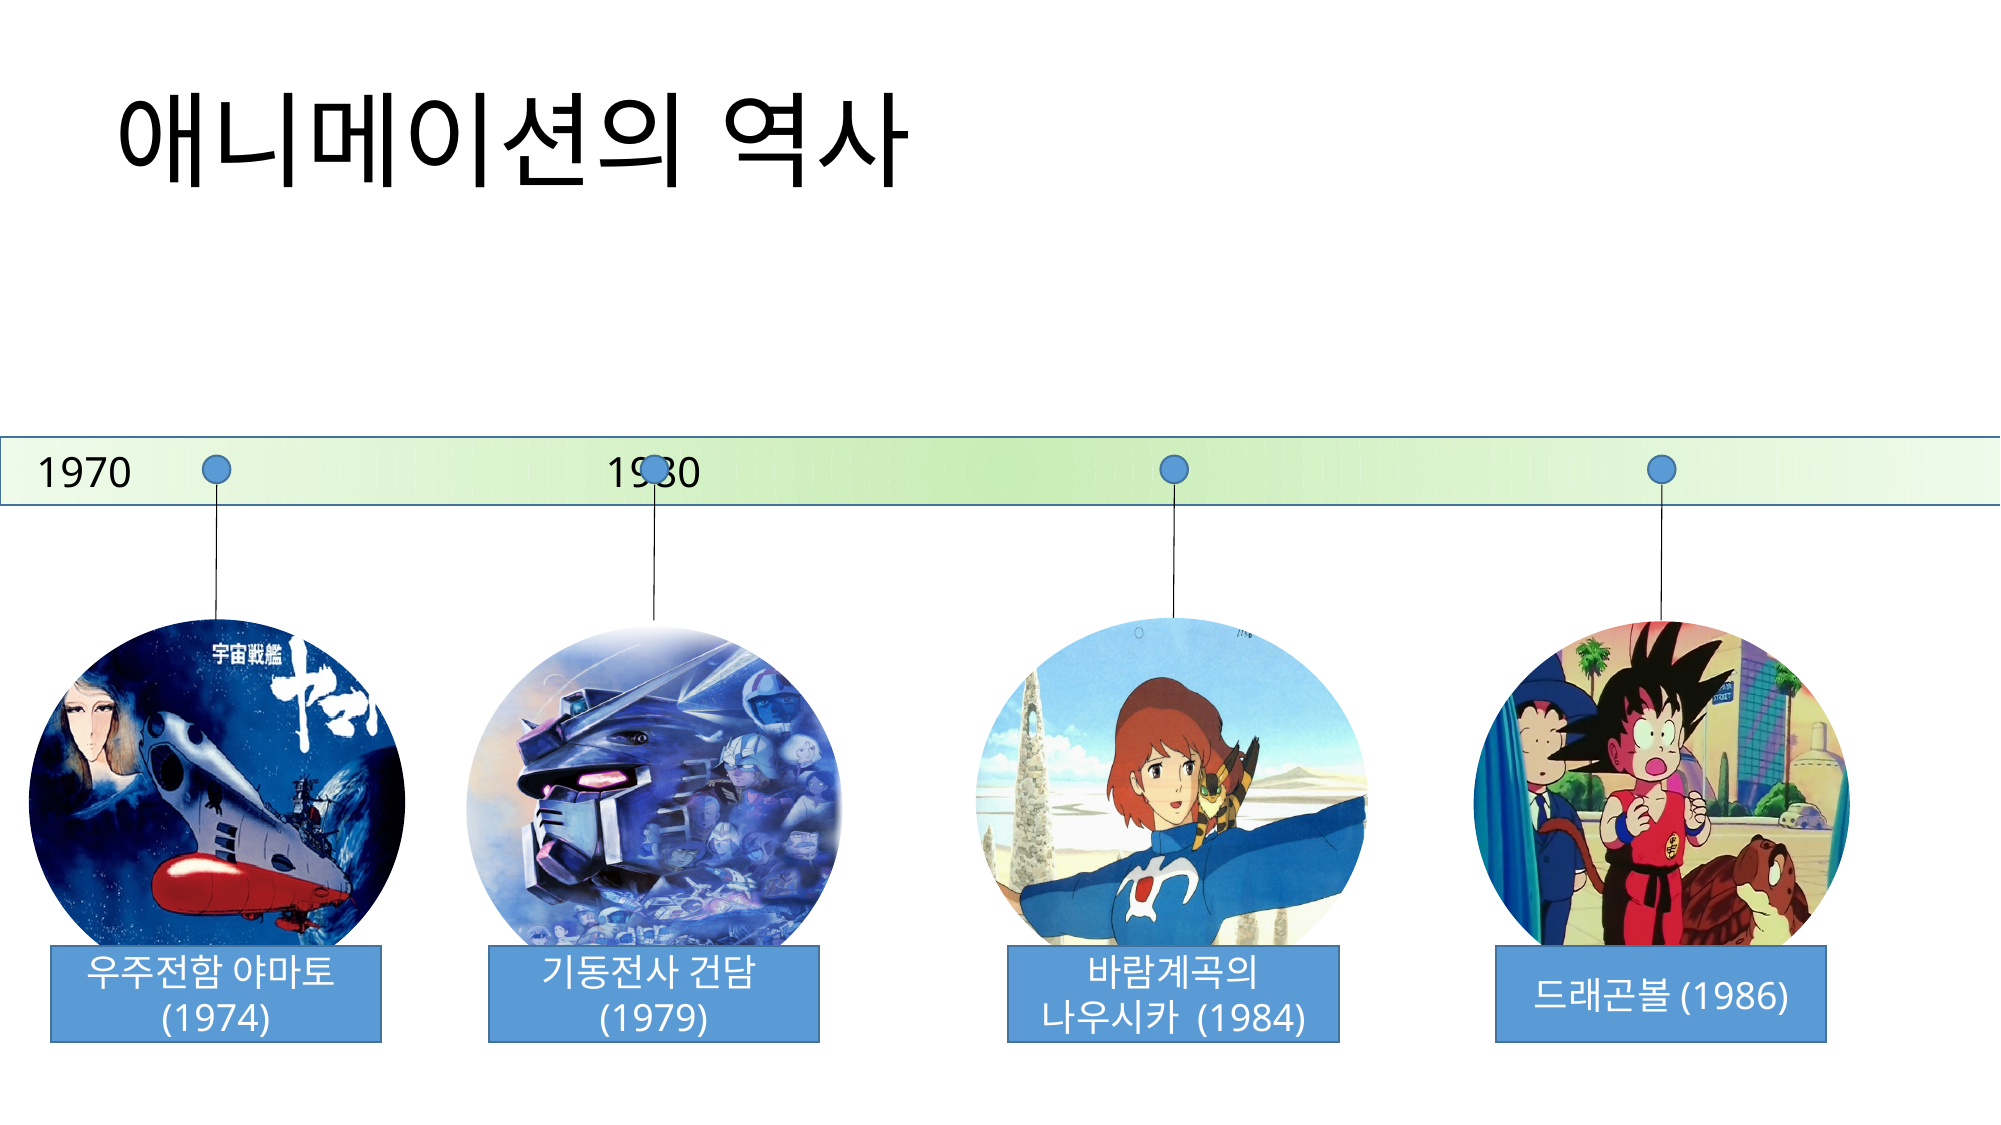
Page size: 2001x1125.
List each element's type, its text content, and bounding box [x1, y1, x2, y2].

text_box 1970 1980 [0, 436, 2000, 506]
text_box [1473, 455, 1850, 1043]
title 애니메이션의 역사 [99, 56, 1901, 220]
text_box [466, 455, 843, 1043]
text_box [975, 455, 1368, 1043]
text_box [28, 455, 405, 1043]
